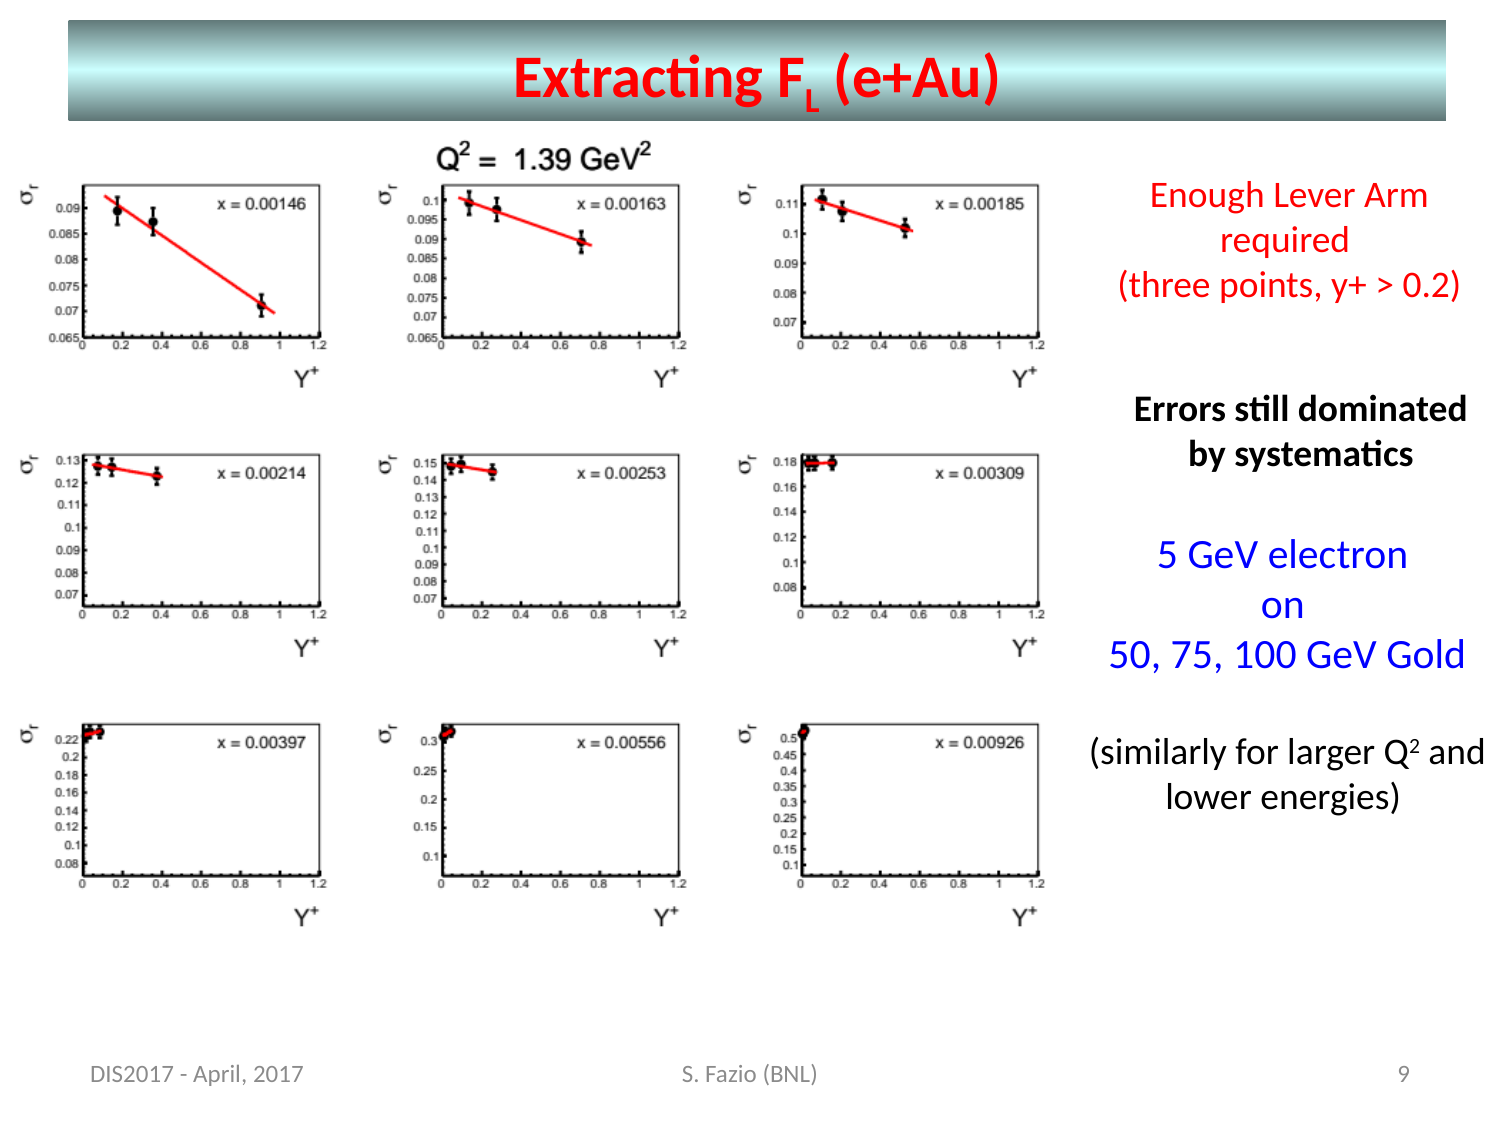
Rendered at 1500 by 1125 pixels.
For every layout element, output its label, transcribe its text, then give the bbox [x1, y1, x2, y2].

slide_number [75, 1042, 425, 1103]
text_box Extracting FL (e+Au) [68, 20, 1446, 121]
slide_number 9 [1074, 1042, 1425, 1103]
text_box Errors still dominated by systematics [1102, 377, 1500, 482]
text_box Enough Lever Arm required (three points, y+ > 0.2) [1085, 162, 1500, 312]
picture [5, 126, 1081, 933]
footer S. Fazio (BNL) [512, 1042, 988, 1103]
text_box 5 GeV electron on 50, 75, 100 GeV Gold (similarly for larger Q2 and lower energies) [1085, 519, 1500, 825]
